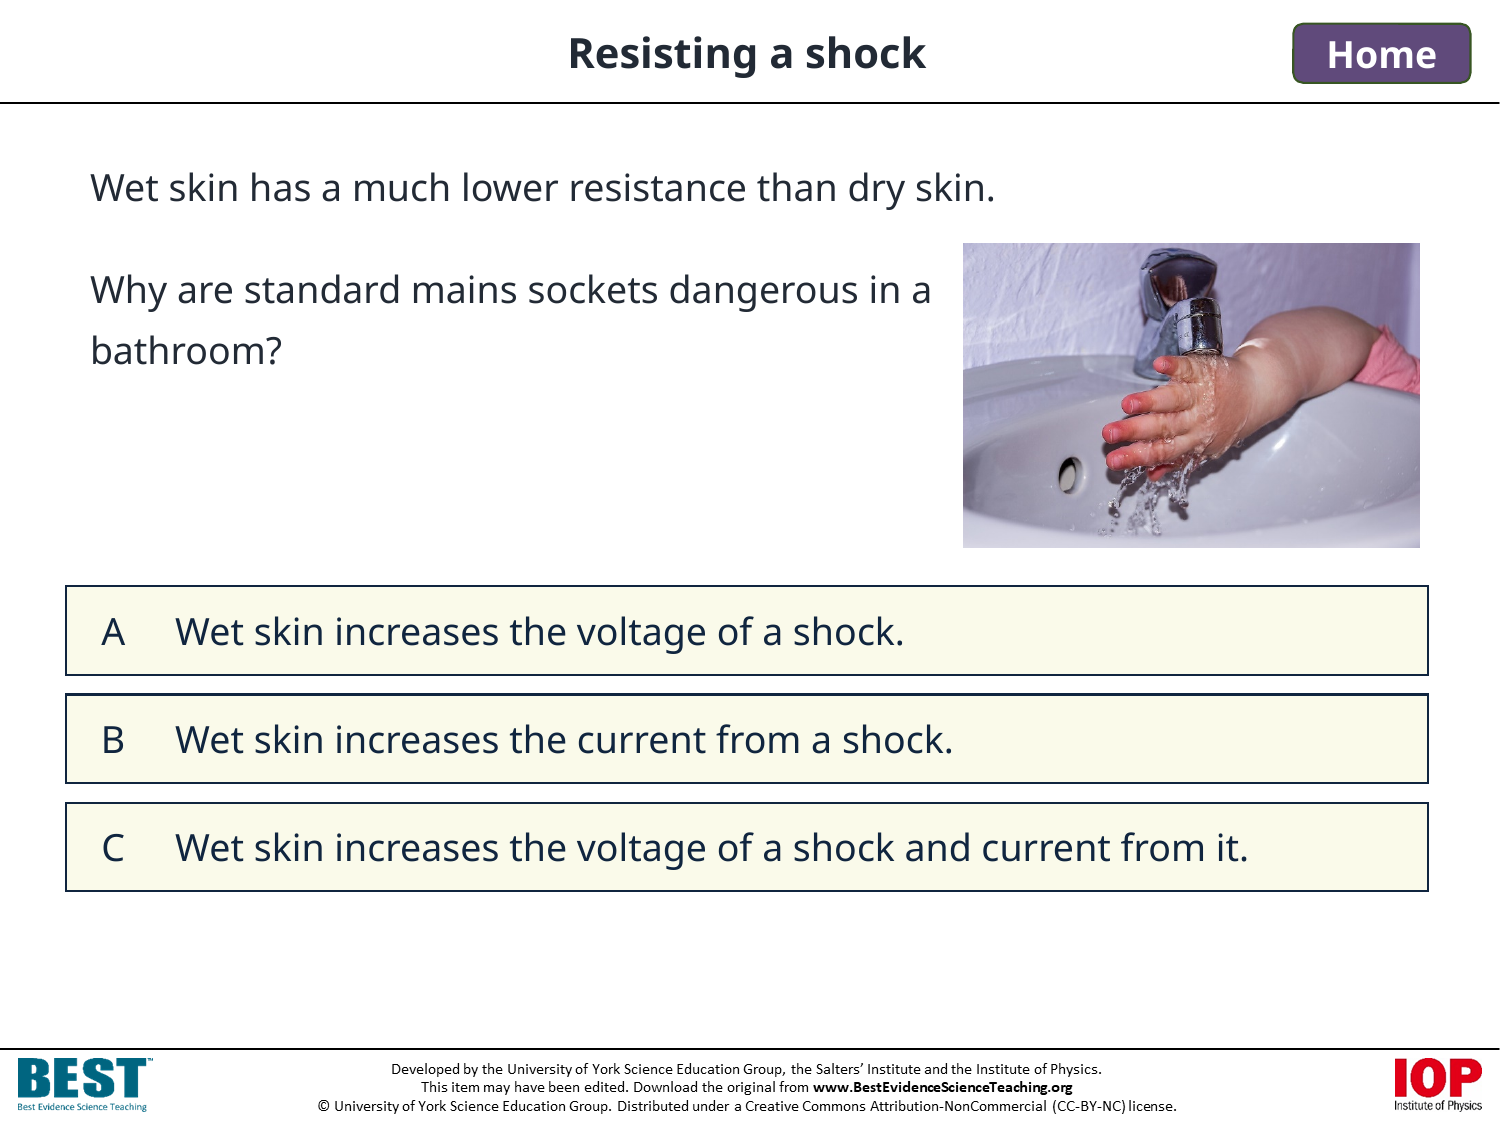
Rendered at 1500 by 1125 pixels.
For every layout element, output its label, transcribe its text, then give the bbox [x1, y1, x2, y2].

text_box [65, 586, 1429, 675]
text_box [65, 694, 1429, 784]
text_box Home [1292, 22, 1472, 84]
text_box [65, 802, 1429, 892]
picture [0, 102, 1500, 1125]
text_box Resisting a shock [23, 4, 1471, 99]
